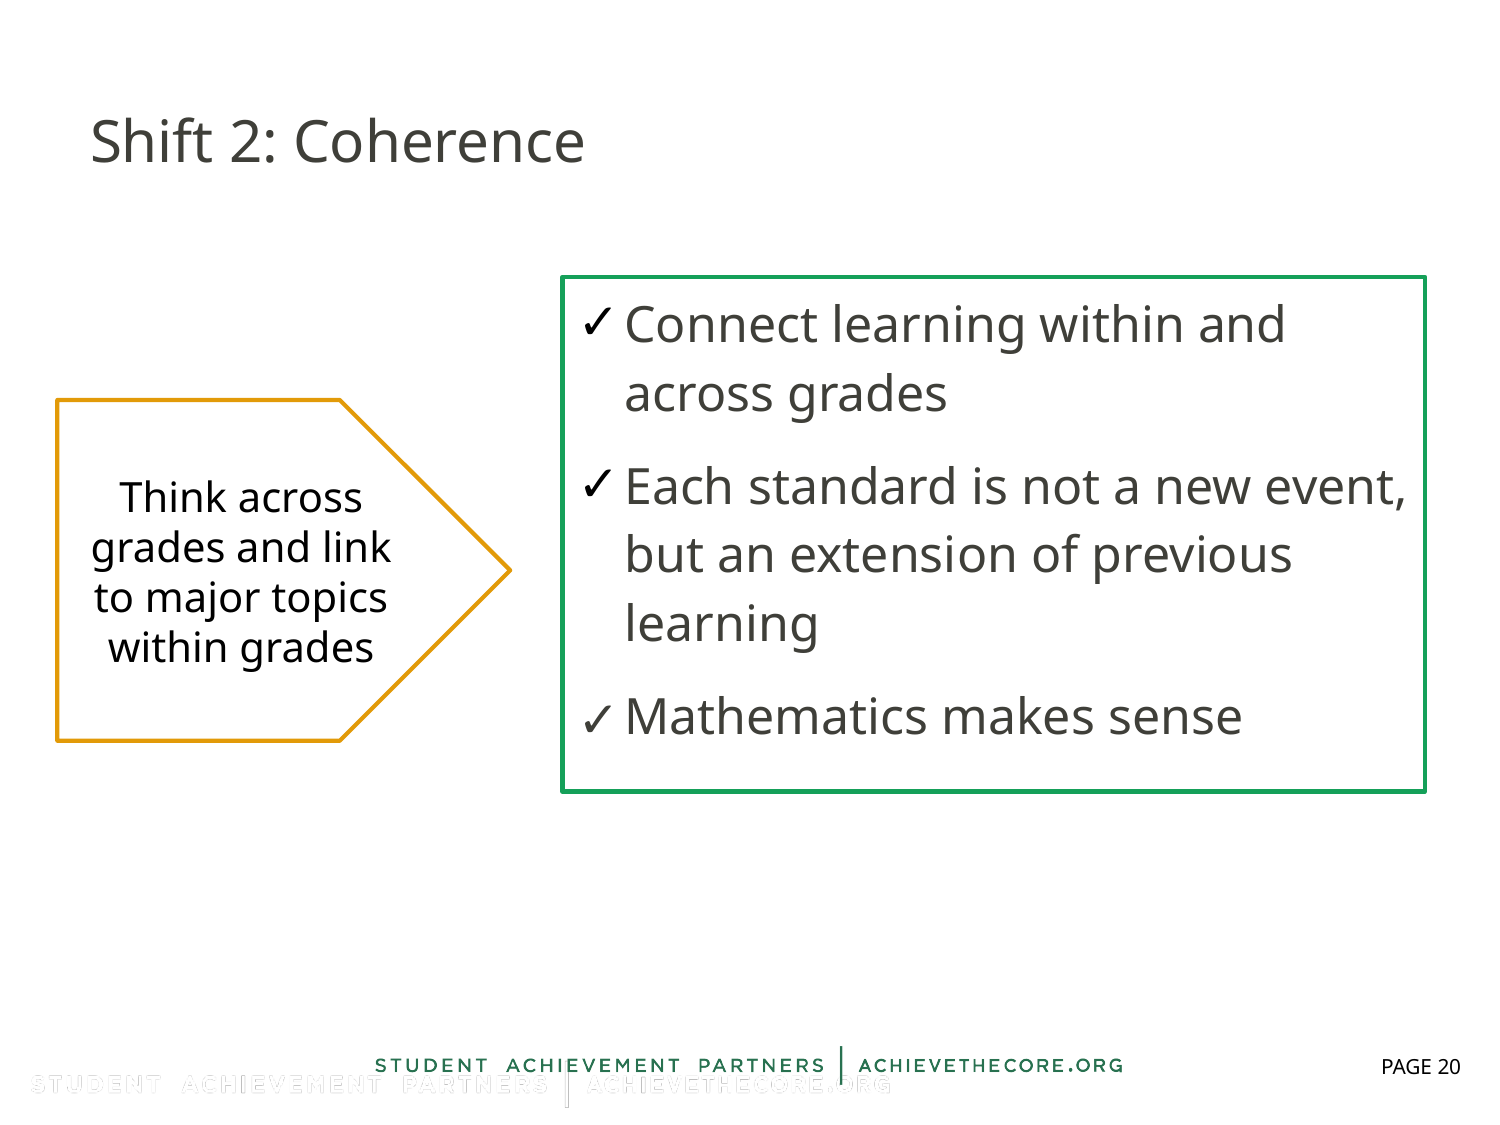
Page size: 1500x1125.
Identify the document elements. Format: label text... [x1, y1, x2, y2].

title Shift 2: Coherence [75, 45, 1425, 233]
text_box Think across grades and link to major topics within grades [57, 399, 511, 741]
text_box Connect learning within and across grades Each standard is not a new event, but an extension of previous learning Mathematics makes sense [562, 276, 1425, 792]
picture [375, 1046, 1122, 1085]
